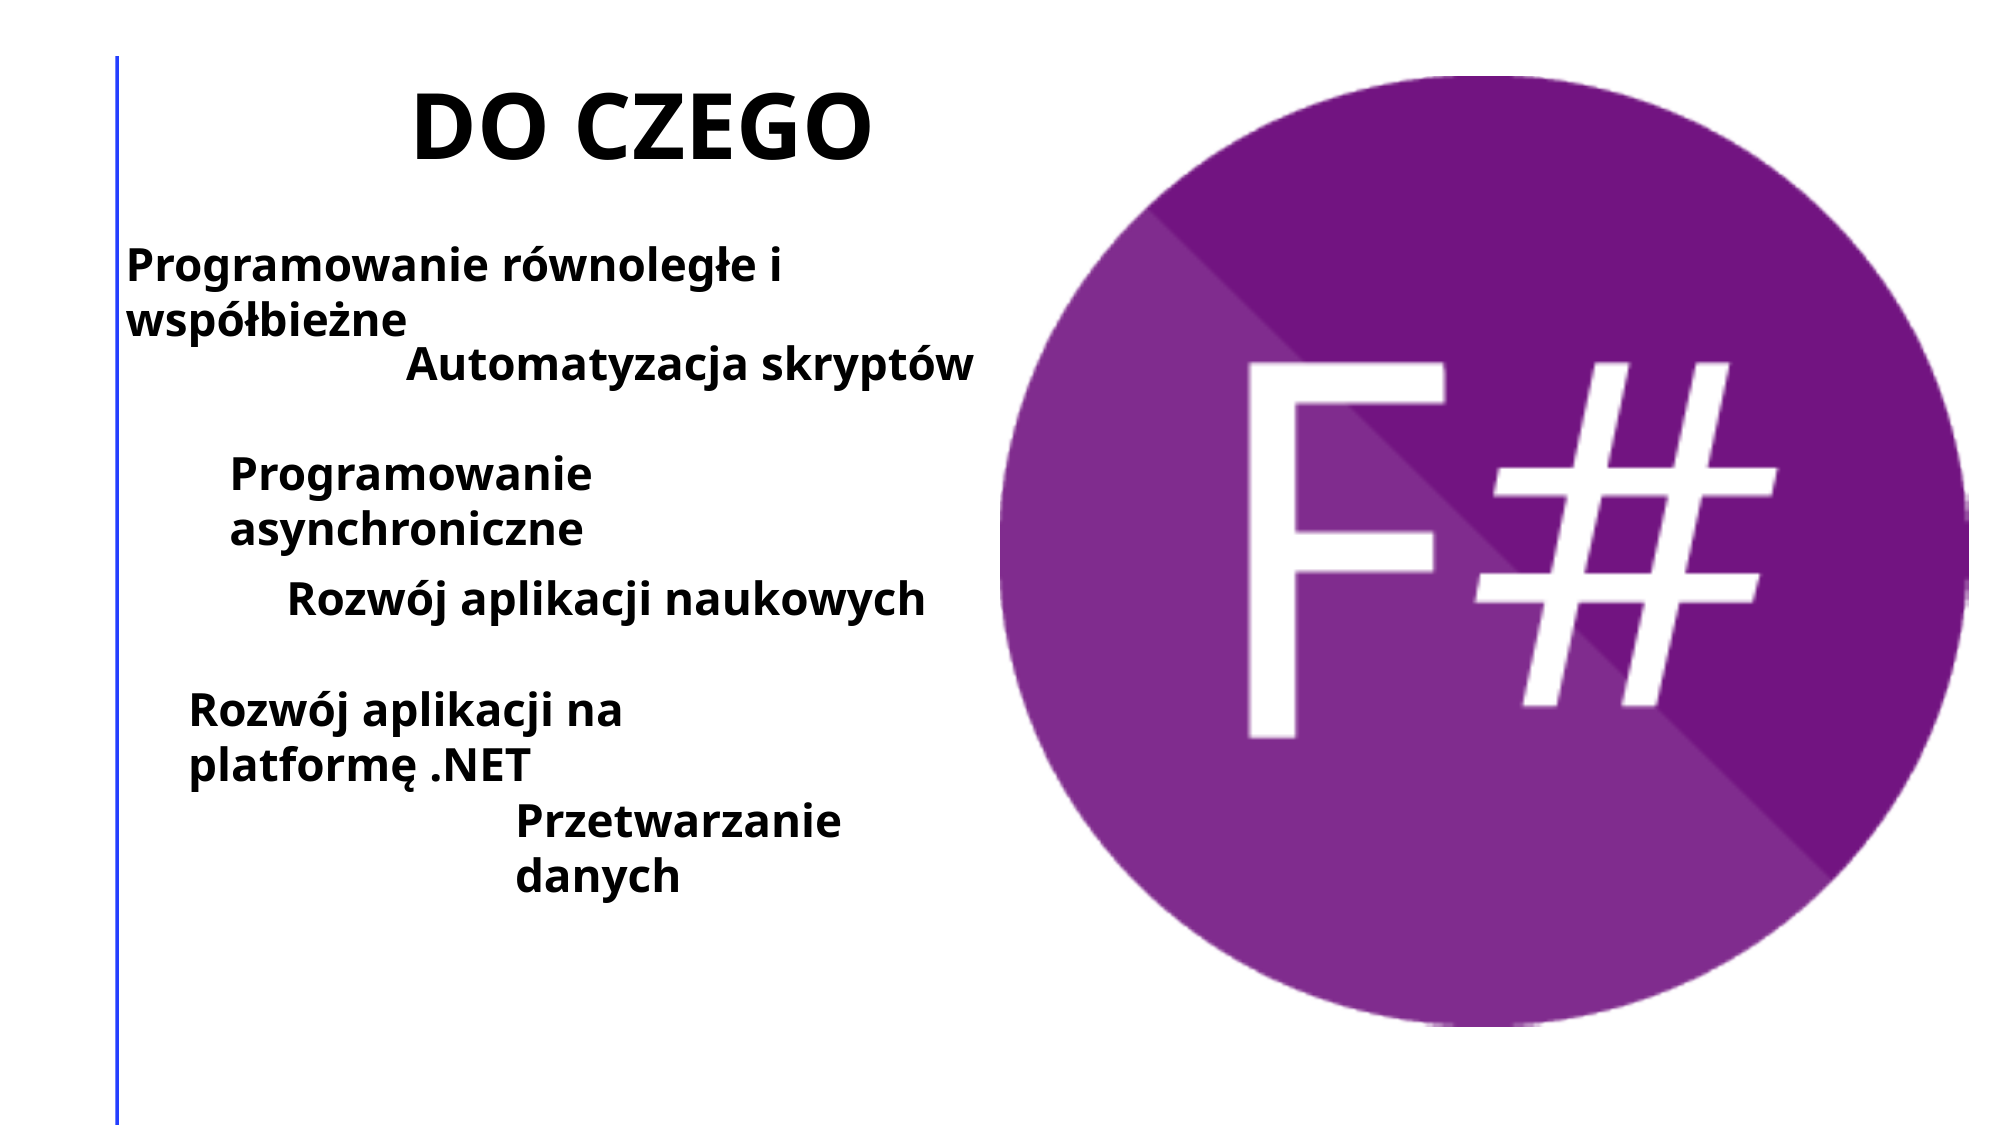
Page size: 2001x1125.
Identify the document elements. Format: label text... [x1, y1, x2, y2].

text_box Rozwój aplikacji naukowych​ [271, 562, 975, 633]
text_box Rozwój aplikacji na platformę .NET [173, 673, 975, 799]
picture [1000, 76, 1969, 1028]
text_box Przetwarzanie danych [500, 783, 1000, 909]
text_box Programowanie asynchroniczne [214, 437, 954, 563]
title DO CZEGO [310, 18, 975, 228]
text_box Automatyzacja skryptów [391, 326, 1000, 397]
text_box Programowanie równoległe i współbieżne [110, 228, 1000, 354]
